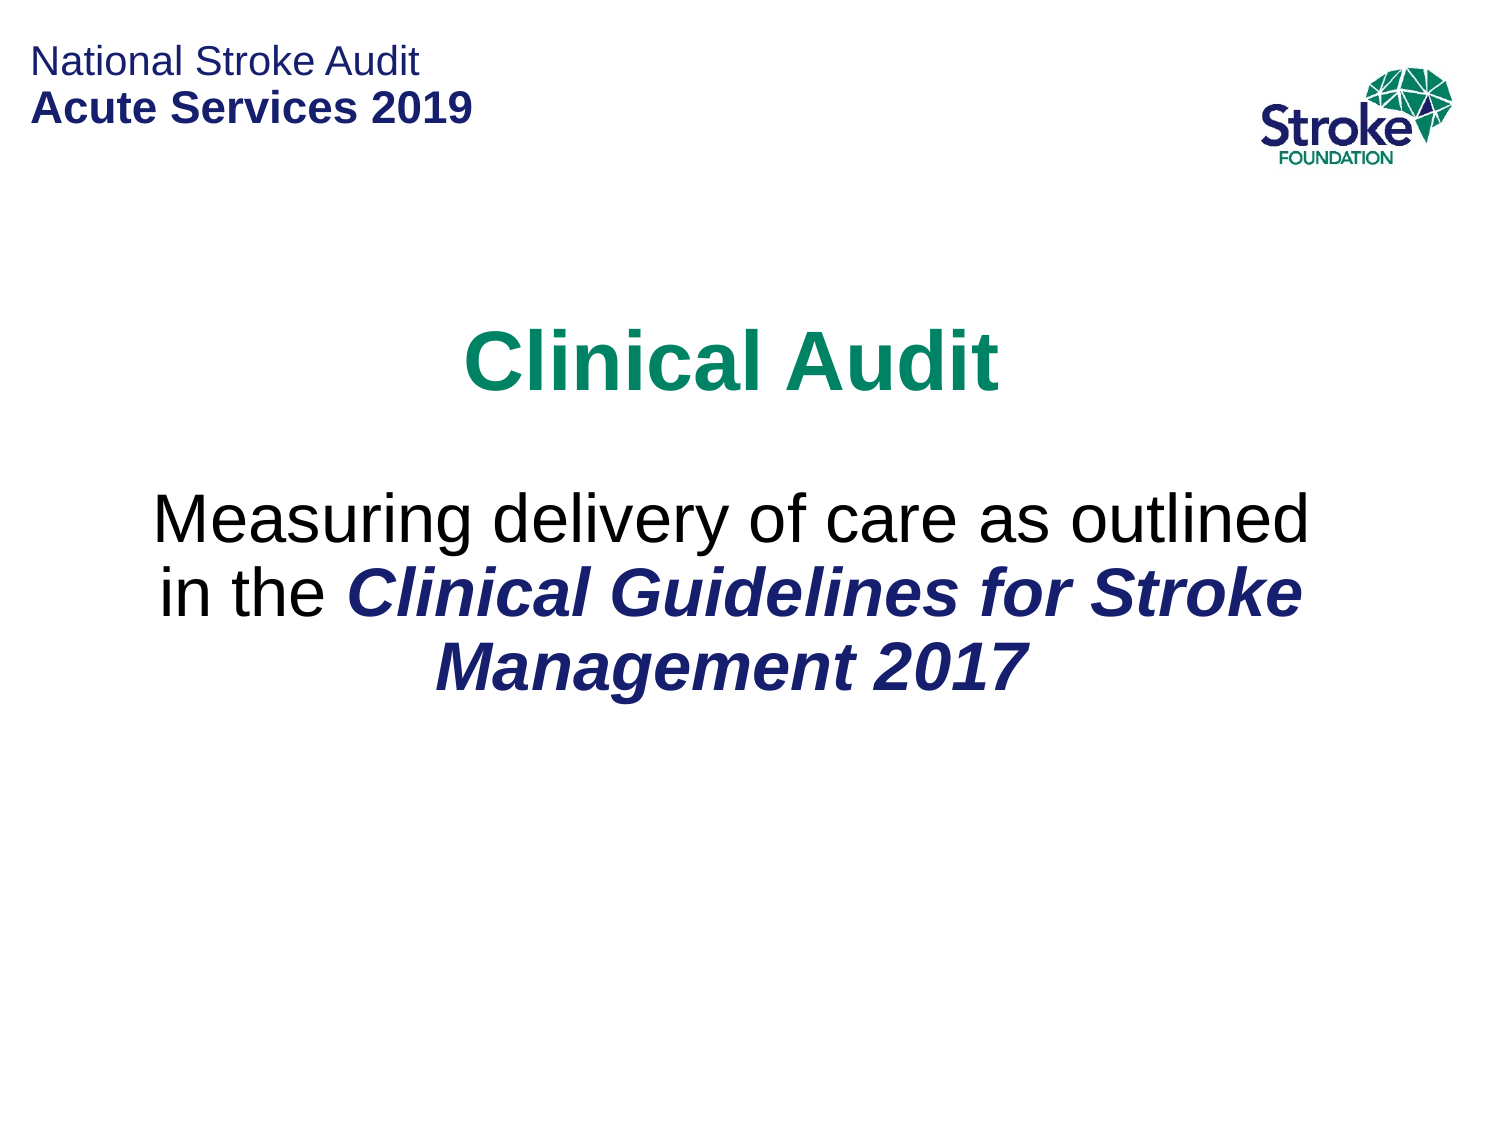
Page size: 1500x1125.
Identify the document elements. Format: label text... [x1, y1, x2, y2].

list Clinical Audit Measuring delivery of care as outlined in the Clinical Guidelines for Stroke Management 2017 [101, 310, 1363, 793]
picture [1236, 31, 1475, 201]
title National Stroke Audit Acute Services 2019 [15, 26, 621, 147]
